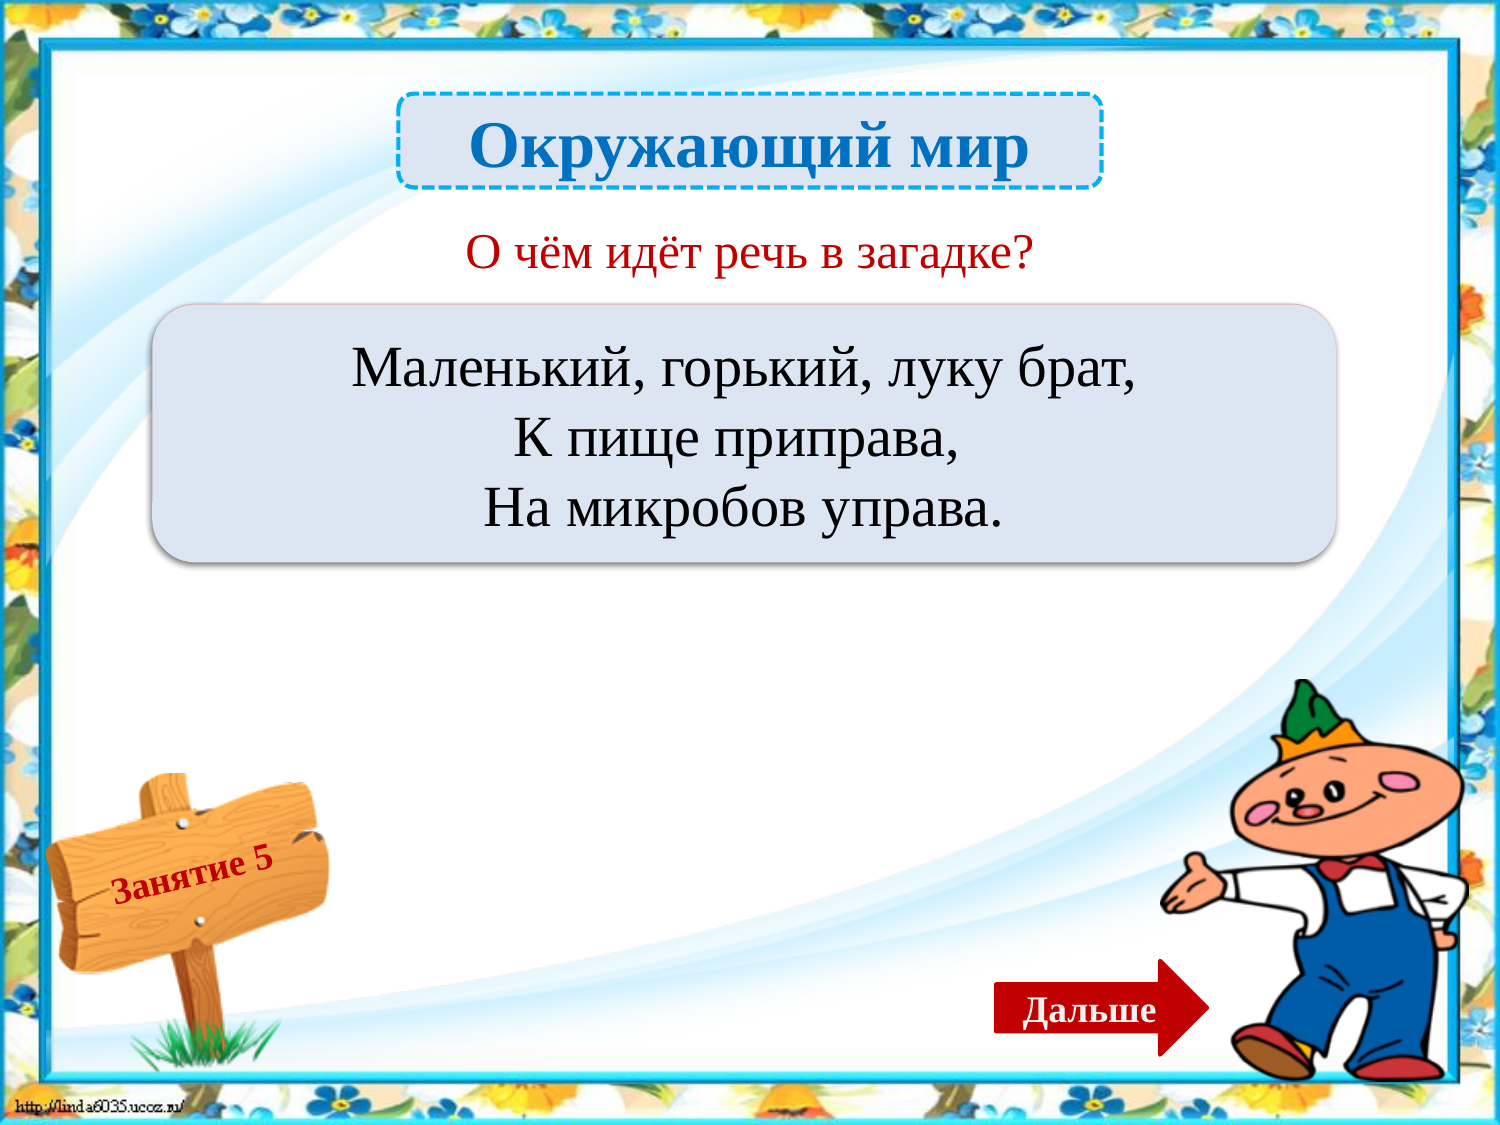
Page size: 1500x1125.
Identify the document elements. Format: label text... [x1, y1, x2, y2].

picture [1226, 41, 1298, 46]
picture [203, 41, 222, 46]
picture [47, 773, 341, 1078]
text_box Дальше [993, 958, 1210, 1057]
text_box О чём идёт речь в загадке? [163, 210, 1336, 286]
text_box Окружающий мир [396, 91, 1104, 190]
text_box [150, 302, 1338, 565]
picture [0, 0, 1500, 1125]
